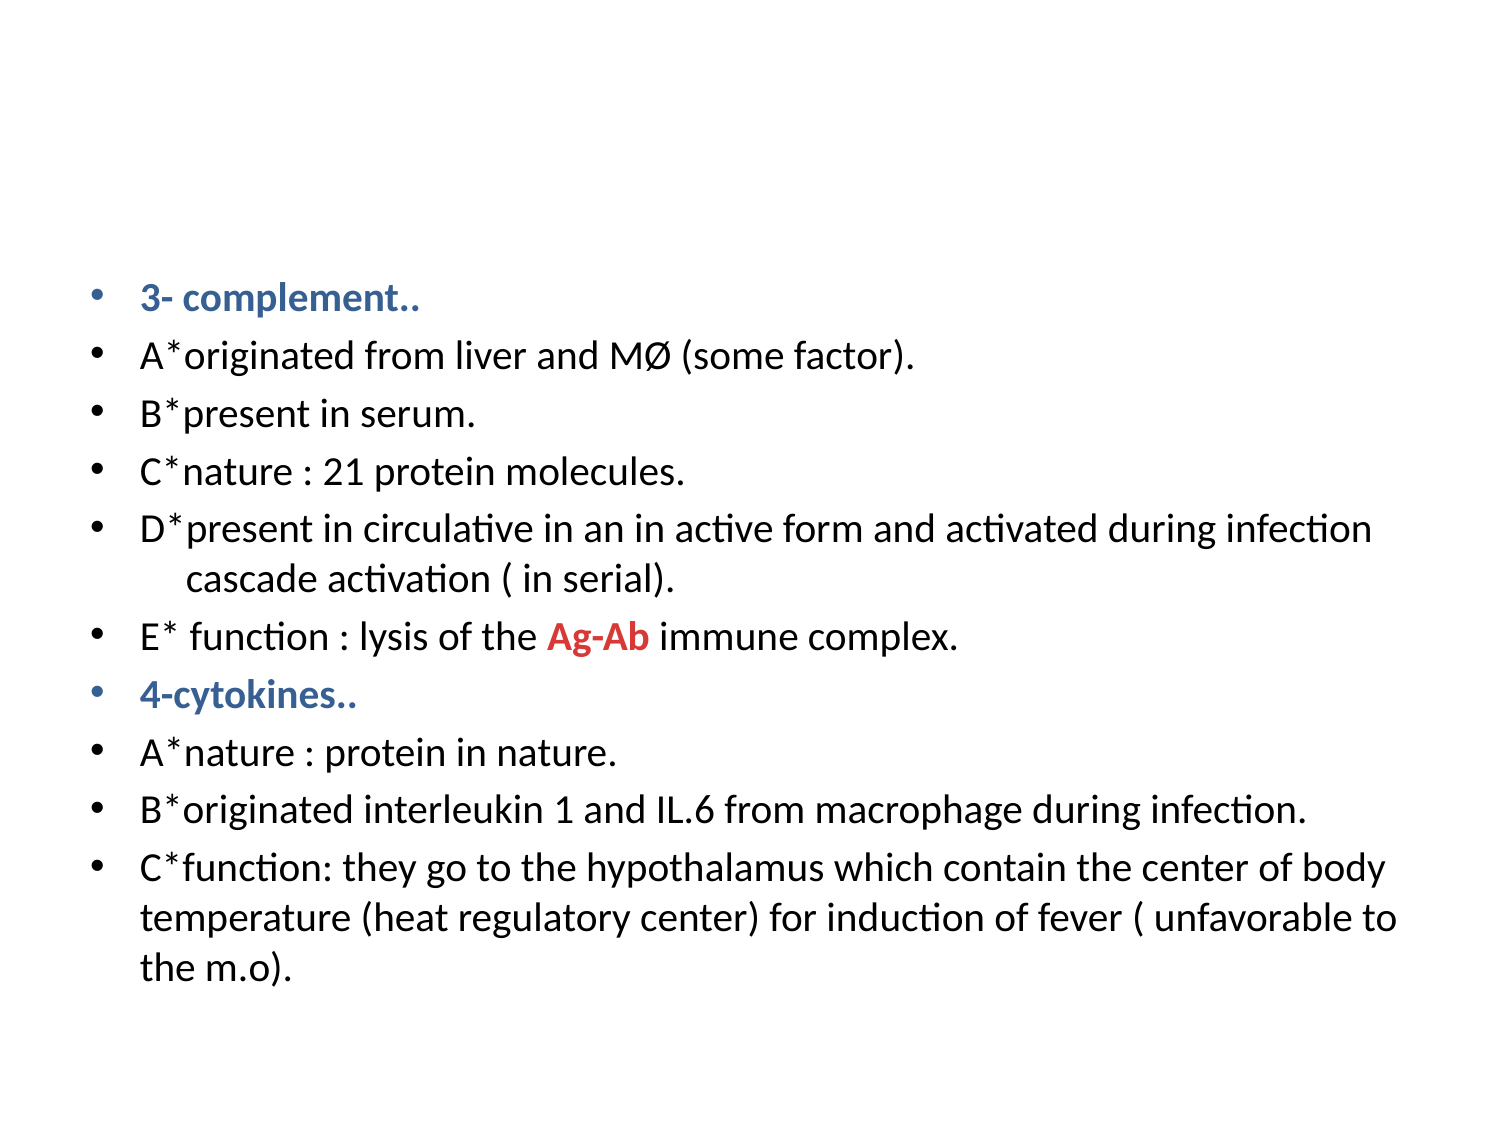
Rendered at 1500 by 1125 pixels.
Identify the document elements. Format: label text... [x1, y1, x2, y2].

list 3- complement.. A*originated from liver and MØ (some factor). B*present in serum. C*nature : 21 protein molecules. D*present in circulative in an in active form and activated during infection cascade activation ( in serial). E* function : lysis of the Ag-Ab immune complex. 4-cytokines.. A*nature : protein in nature. B*originated interleukin 1 and IL.6 from macrophage during infection. C*function: they go to the hypothalamus which contain the center of body temperature (heat regulatory center) for induction of fever ( unfavorable to the m.o). [75, 262, 1425, 1005]
